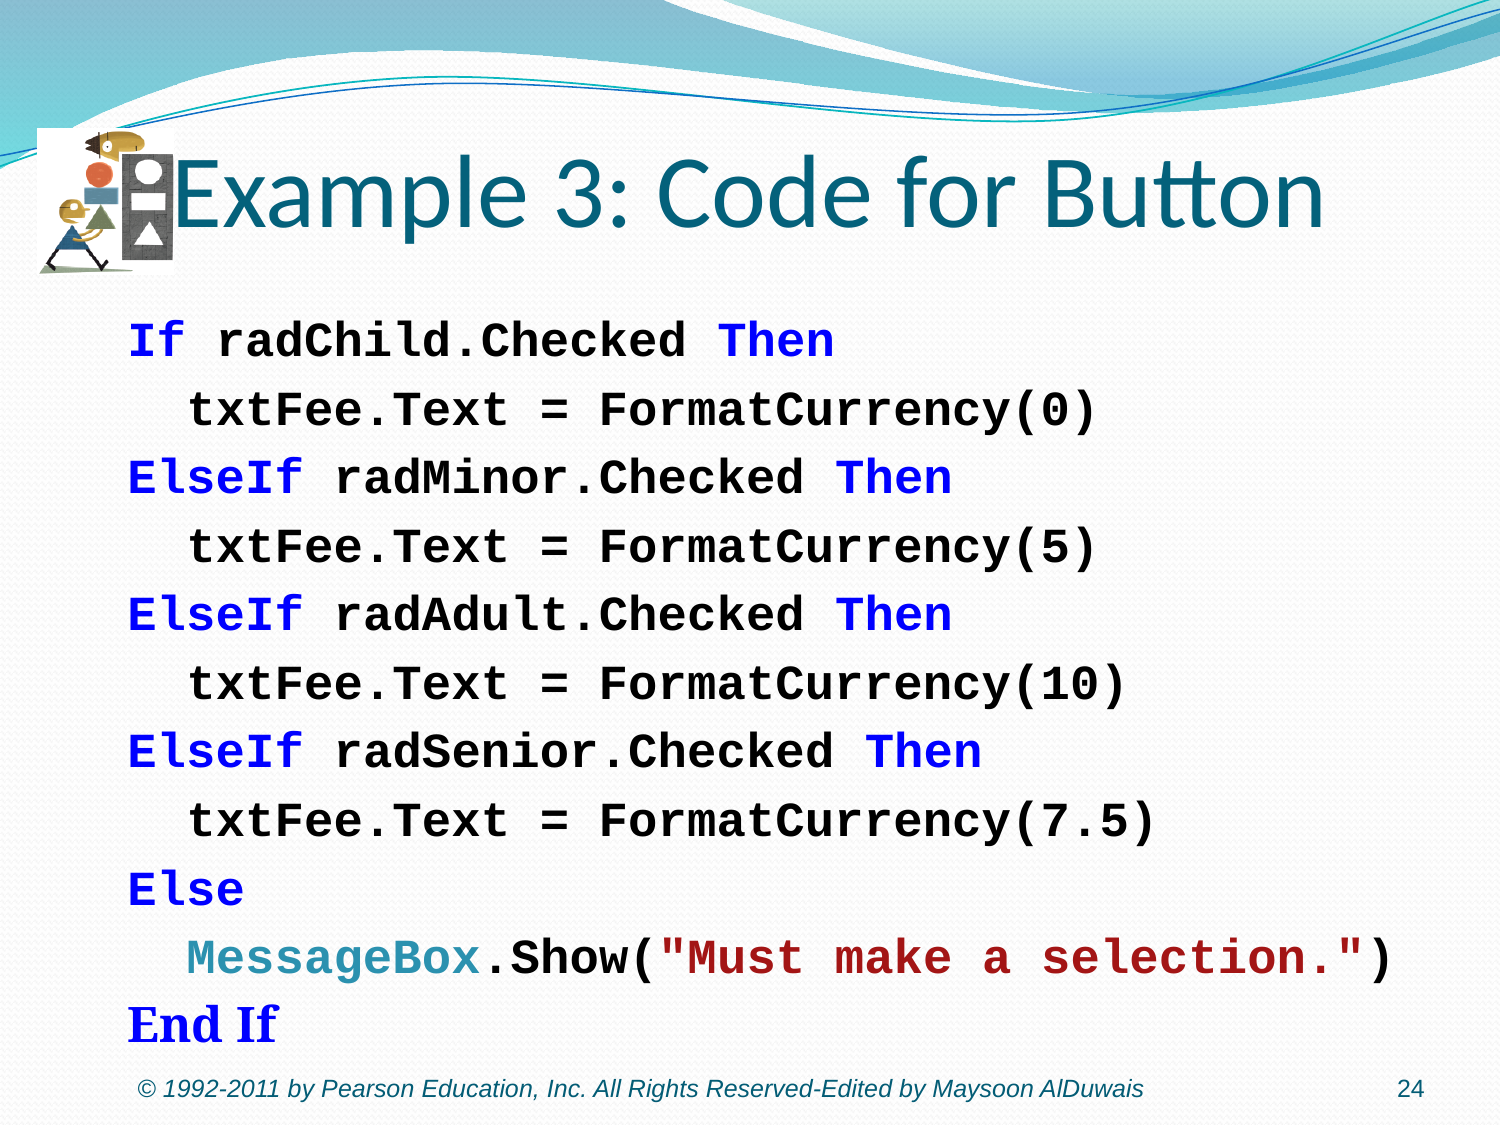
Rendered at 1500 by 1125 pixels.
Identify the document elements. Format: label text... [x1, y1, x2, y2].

title Example 3: Code for Button [75, 115, 1425, 303]
picture [37, 128, 75, 275]
slide_number 24 [1299, 1042, 1425, 1103]
footer © 1992-2011 by Pearson Education, Inc. All Rights Reserved-Edited by Maysoon AlDuwais [137, 1042, 1299, 1103]
list If radChild.Checked Then txtFee.Text = FormatCurrency(0) ElseIf radMinor.Checked Then txtFee.Text = FormatCurrency(5) ElseIf radAdult.Checked Then txtFee.Text = FormatCurrency(10) ElseIf radSenior.Checked Then txtFee.Text = FormatCurrency(7.5) Else MessageBox.Show("Must make a selection.") End If [112, 299, 1482, 1063]
